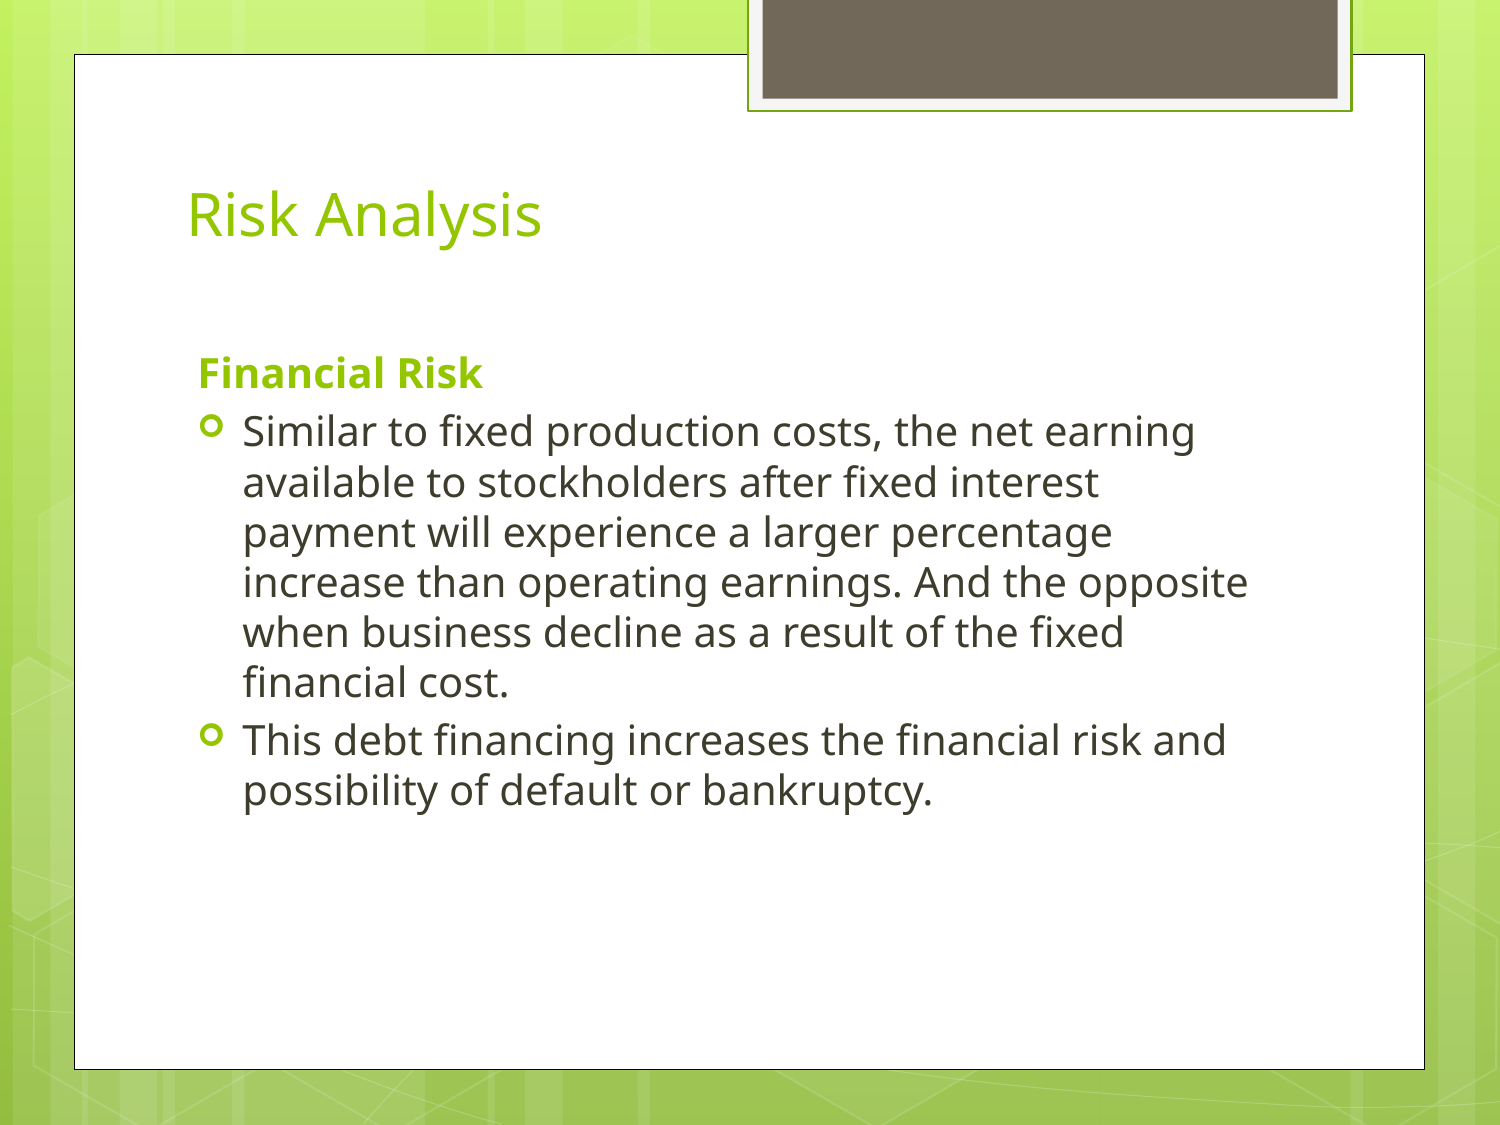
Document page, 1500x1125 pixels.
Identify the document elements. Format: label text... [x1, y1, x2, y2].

title Risk Analysis [171, 168, 1324, 256]
list Financial Risk Similar to fixed production costs, the net earning available to stockholders after fixed interest payment will experience a larger percentage increase than operating earnings. And the opposite when business decline as a result of the fixed financial cost. This debt financing increases the financial risk and possibility of default or bankruptcy. [171, 339, 1283, 957]
